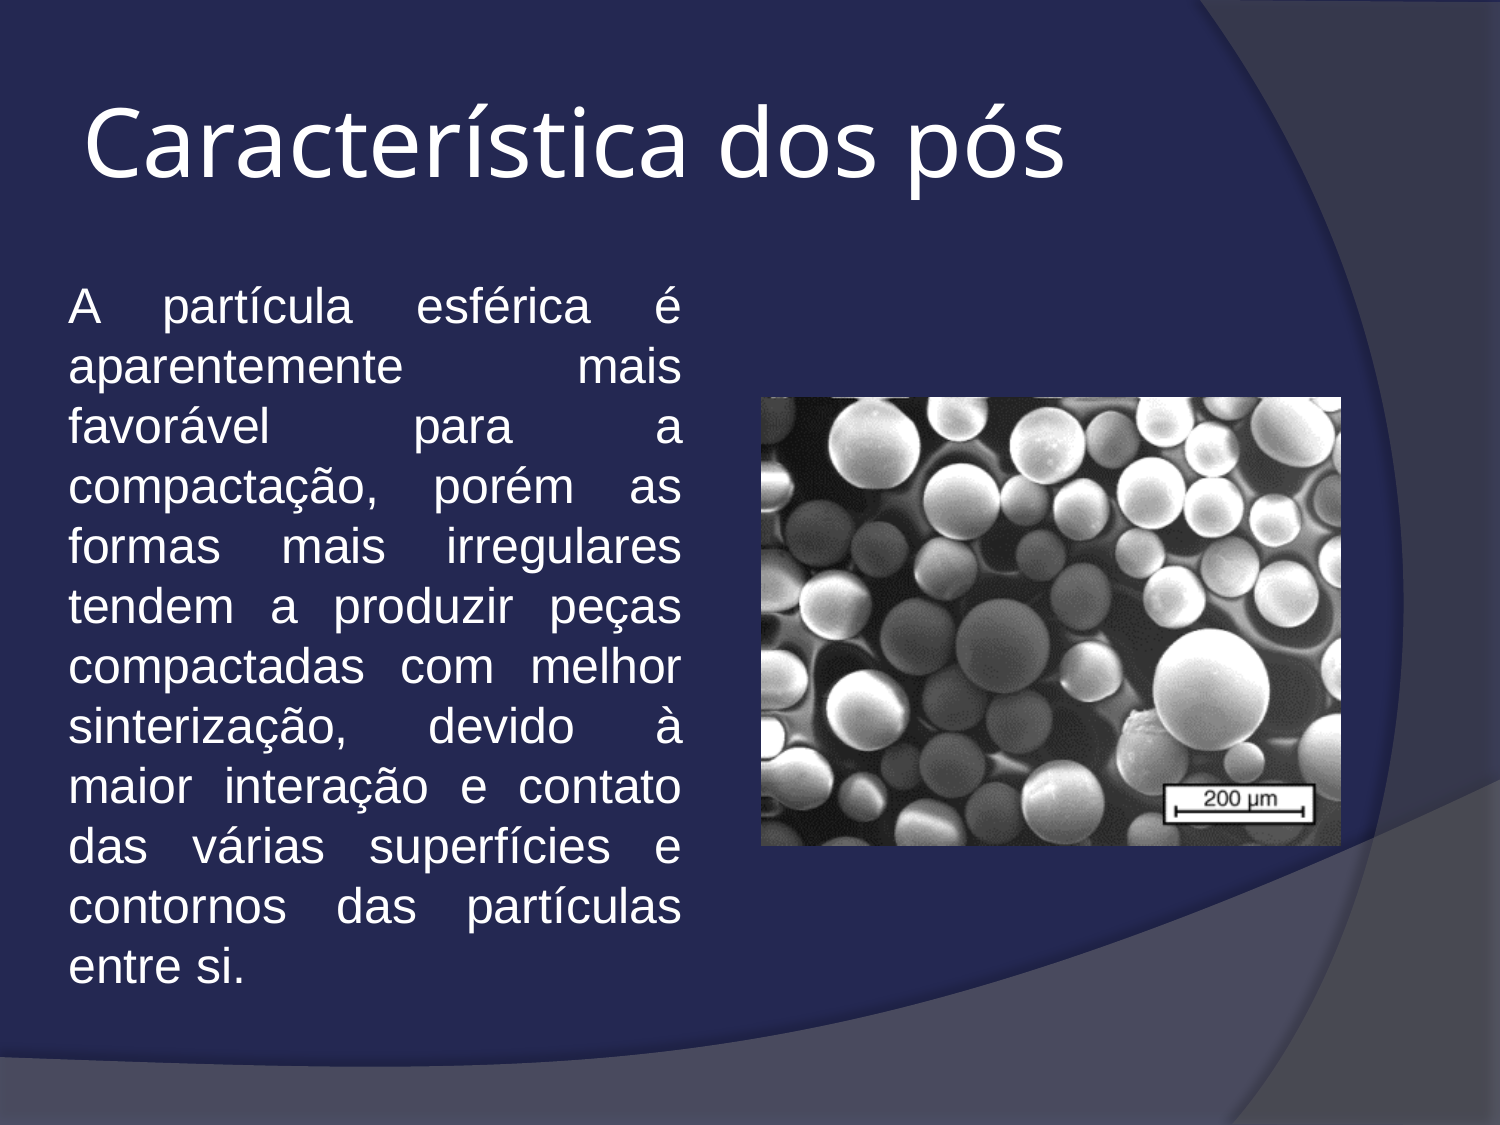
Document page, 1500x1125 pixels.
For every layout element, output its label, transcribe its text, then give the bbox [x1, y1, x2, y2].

picture [760, 396, 1341, 847]
title Característica dos pós [75, 45, 1300, 233]
list A partícula esférica é aparentemente mais favorável para a compactação, porém as formas mais irregulares tendem a produzir peças compactadas com melhor sinterização, devido à maior interação e contato das várias superfícies e contornos das partículas entre si. [53, 262, 698, 1005]
